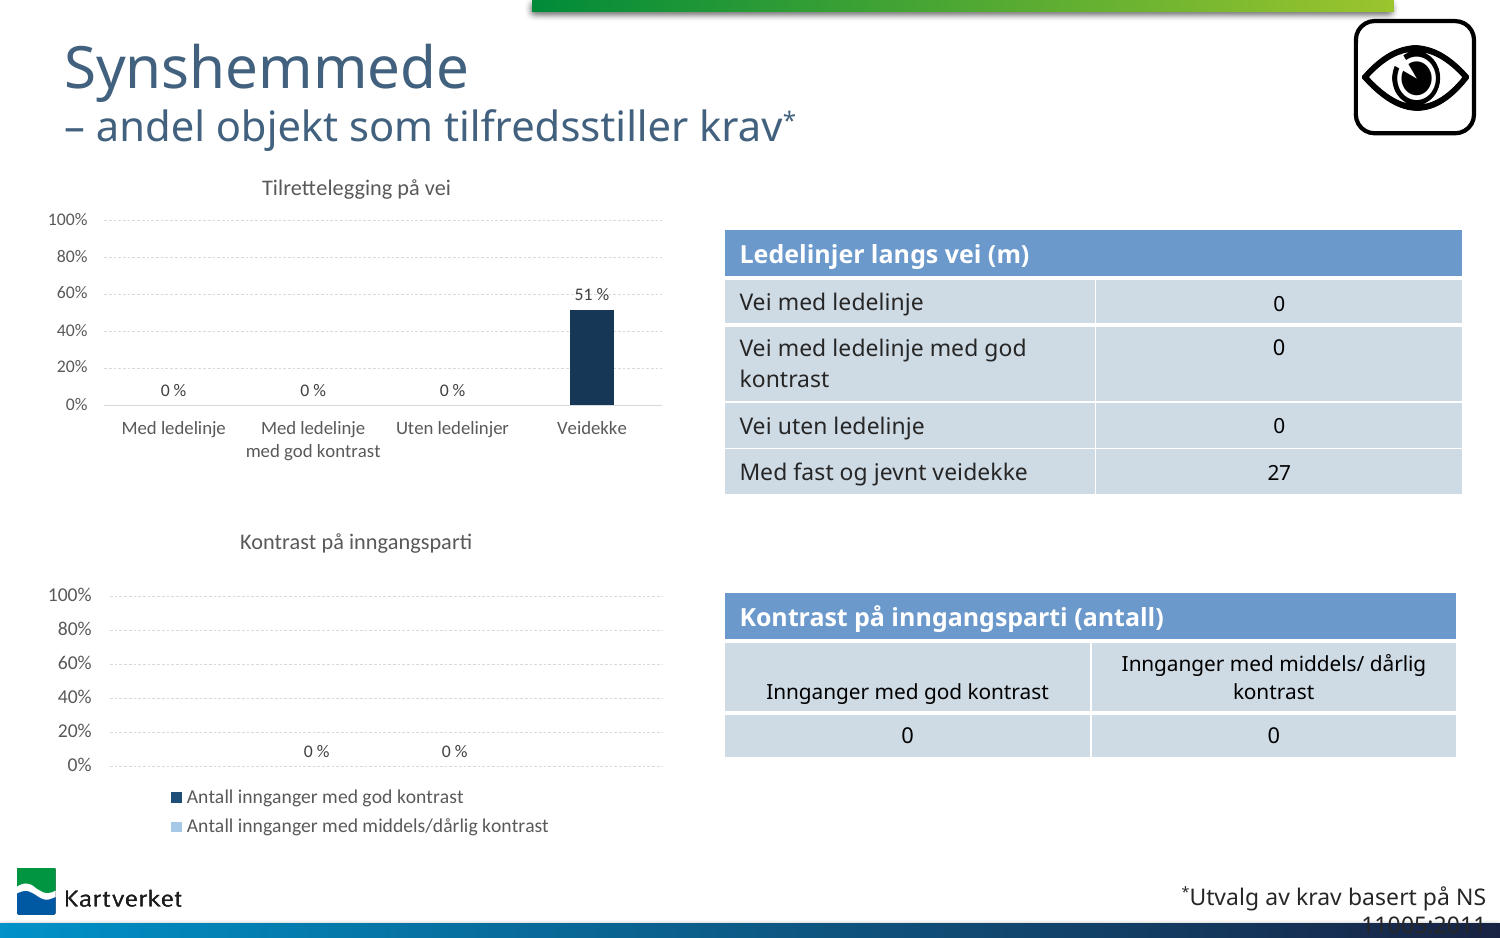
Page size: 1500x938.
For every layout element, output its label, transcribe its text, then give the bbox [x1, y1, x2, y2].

table_cell Vei med ledelinje med god kontrast [725, 327, 1095, 401]
table_cell Innganger med god kontrast [725, 643, 1090, 711]
text_box *Utvalg av krav basert på NS 11005:2011 [1068, 873, 1500, 938]
picture [41, 520, 673, 846]
table_header Kontrast på inngangsparti (antall) [725, 593, 1456, 639]
table_cell 0 [725, 715, 1090, 757]
table_cell 0 [1096, 280, 1462, 323]
table_cell 27 [1096, 449, 1462, 494]
table_header Ledelinjer langs vei (m) [725, 230, 1462, 276]
table_cell 0 [1092, 715, 1456, 757]
table_cell Vei uten ledelinje [725, 403, 1095, 448]
table_cell 0 [1096, 327, 1462, 401]
table_cell 0 [1096, 403, 1462, 448]
text_box Synshemmede – andel objekt som tilfredsstiller krav* [49, 24, 1431, 158]
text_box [1355, 20, 1475, 134]
table_cell Innganger med middels/ dårlig kontrast [1092, 643, 1456, 711]
picture [41, 166, 673, 492]
table_cell Med fast og jevnt veidekke [725, 449, 1095, 494]
table_cell Vei med ledelinje [725, 280, 1095, 323]
